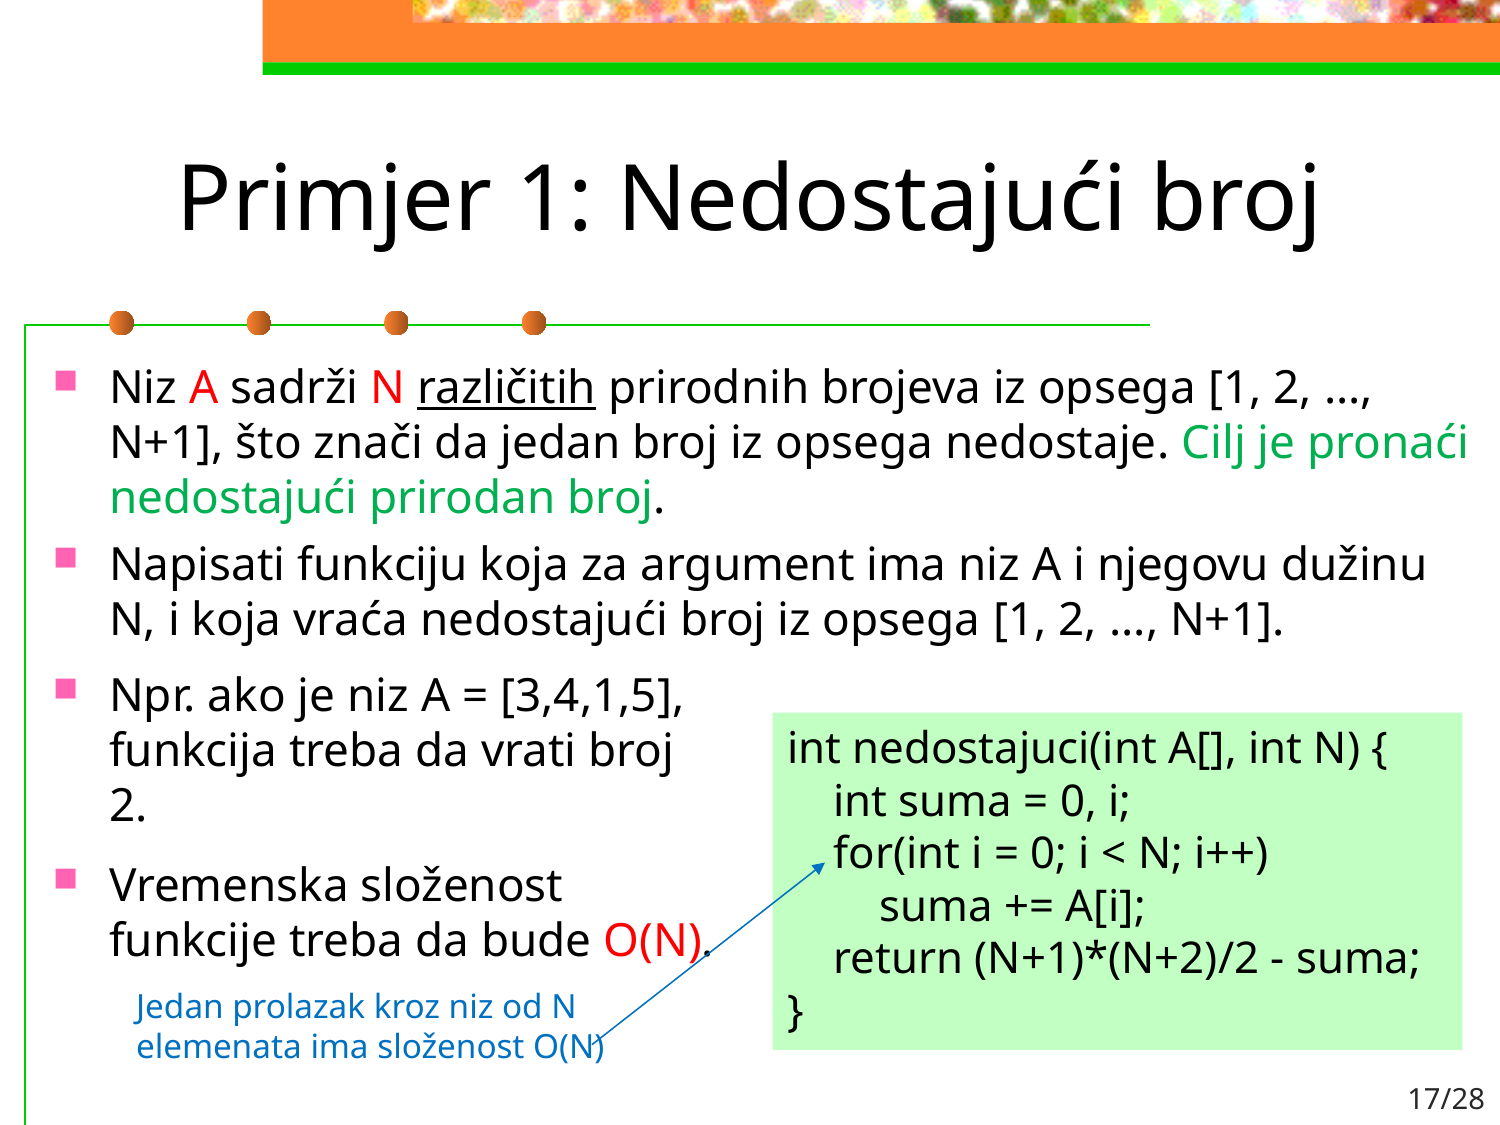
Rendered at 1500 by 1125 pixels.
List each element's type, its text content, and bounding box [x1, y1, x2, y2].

title Primjer 1: Nedostajući broj [87, 99, 1413, 288]
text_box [591, 862, 825, 1045]
text_box Npr. ako je niz A = [3,4,1,5], funkcija treba da vrati broj 2. Vremenska složenost funkcije treba da bude O(N). [37, 658, 738, 946]
text_box Jedan prolazak kroz niz od N elemenata ima složenost O(N) [121, 977, 622, 1073]
text_box Niz A sadrži N različitih prirodnih brojeva iz opsega [1, 2, ..., N+1], što znači da jedan broj iz opsega nedostaje. Cilj je pronaći nedostajući prirodan broj. Napisati funkciju koja za argument ima niz A i njegovu dužinu N, i koja vraća nedostajući broj iz opsega [1, 2, ..., N+1]. [37, 349, 1488, 1088]
picture [412, 0, 1500, 23]
text_box int nedostajuci(int A[], int N) { int suma = 0, i; for(int i = 0; i < N; i++) suma += A[i]; return (N+1)*(N+2)/2 - suma; } [772, 712, 1463, 1050]
text_box 17/28 [1374, 1072, 1500, 1123]
